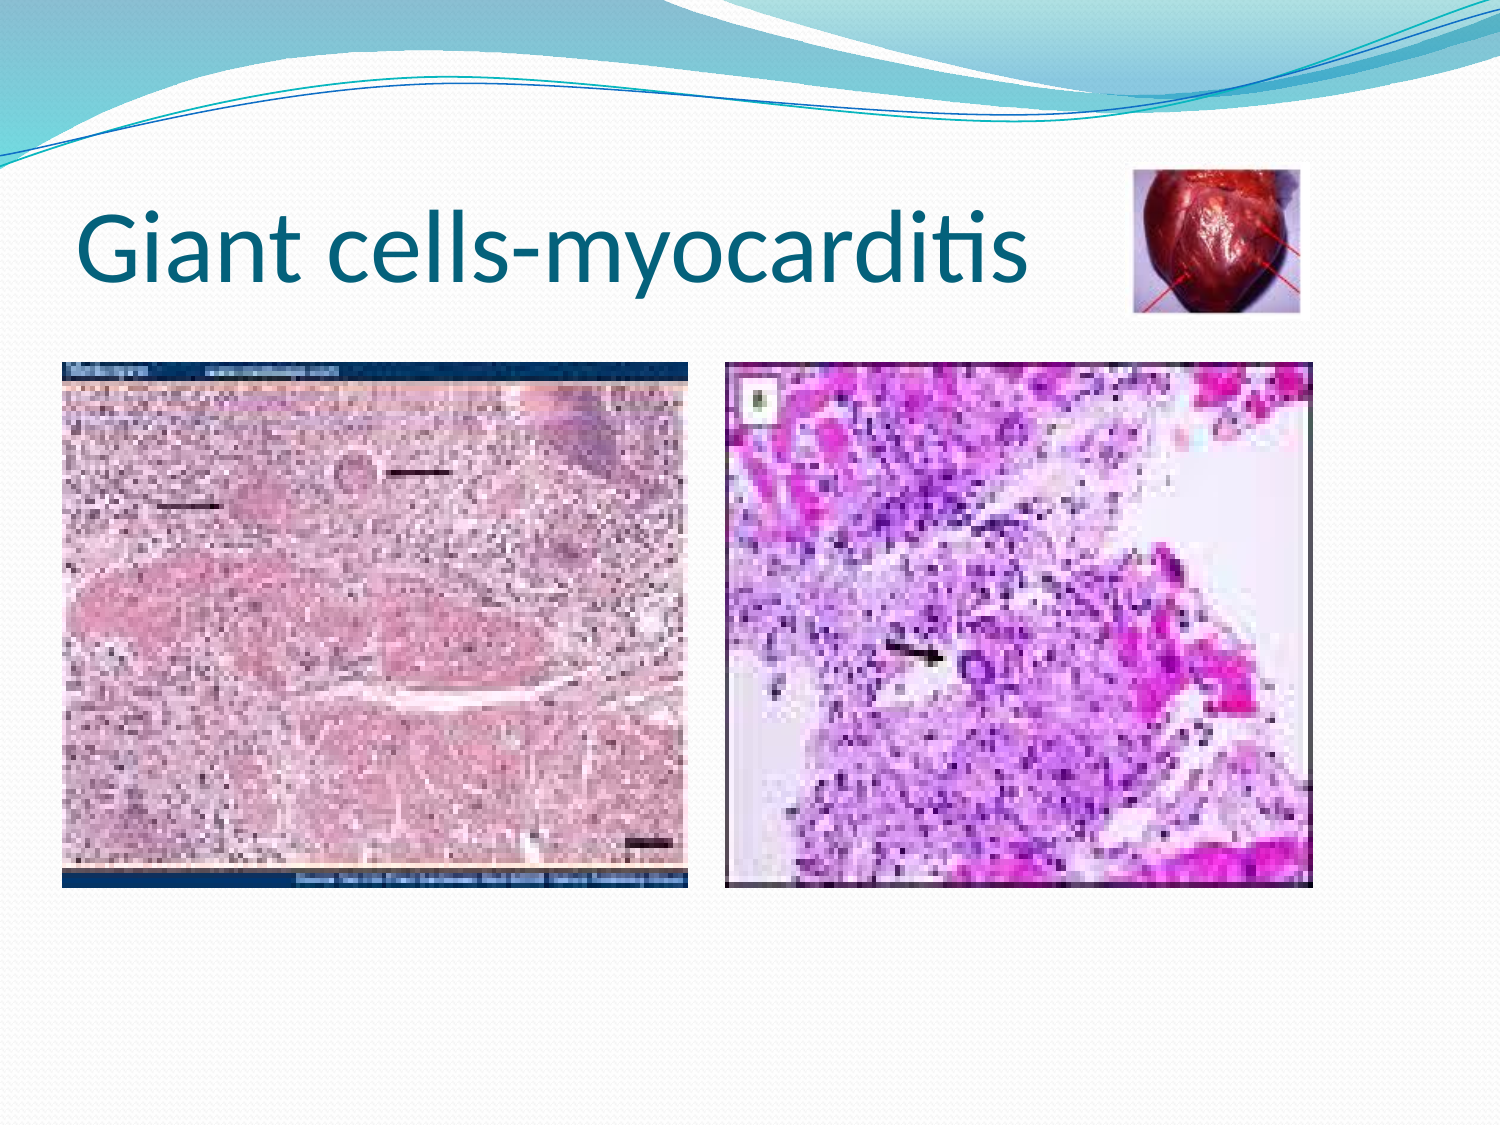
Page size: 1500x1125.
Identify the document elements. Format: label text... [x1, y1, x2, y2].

picture [1124, 162, 1310, 321]
title Giant cells-myocarditis [75, 115, 1438, 303]
picture [724, 362, 1313, 888]
picture [62, 362, 688, 888]
